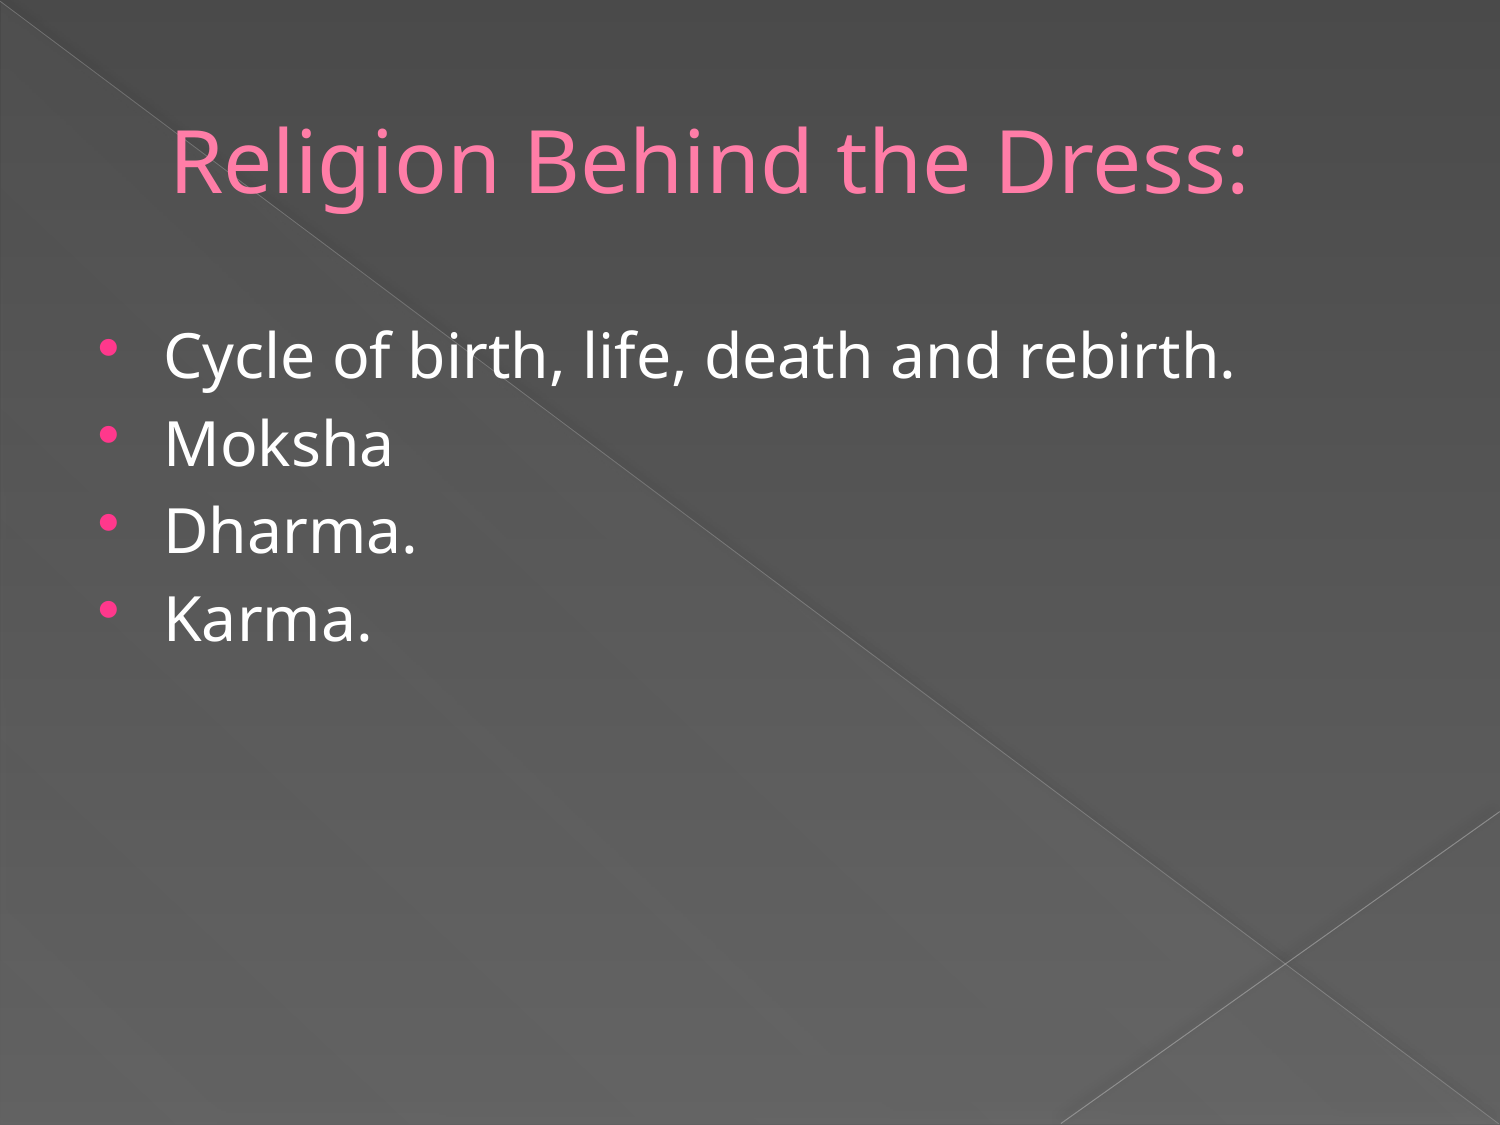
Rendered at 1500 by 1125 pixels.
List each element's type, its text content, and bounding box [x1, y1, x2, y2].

title Religion Behind the Dress: [75, 43, 1425, 274]
list Cycle of birth, life, death and rebirth. Moksha Dharma. Karma. [75, 308, 1425, 1059]
